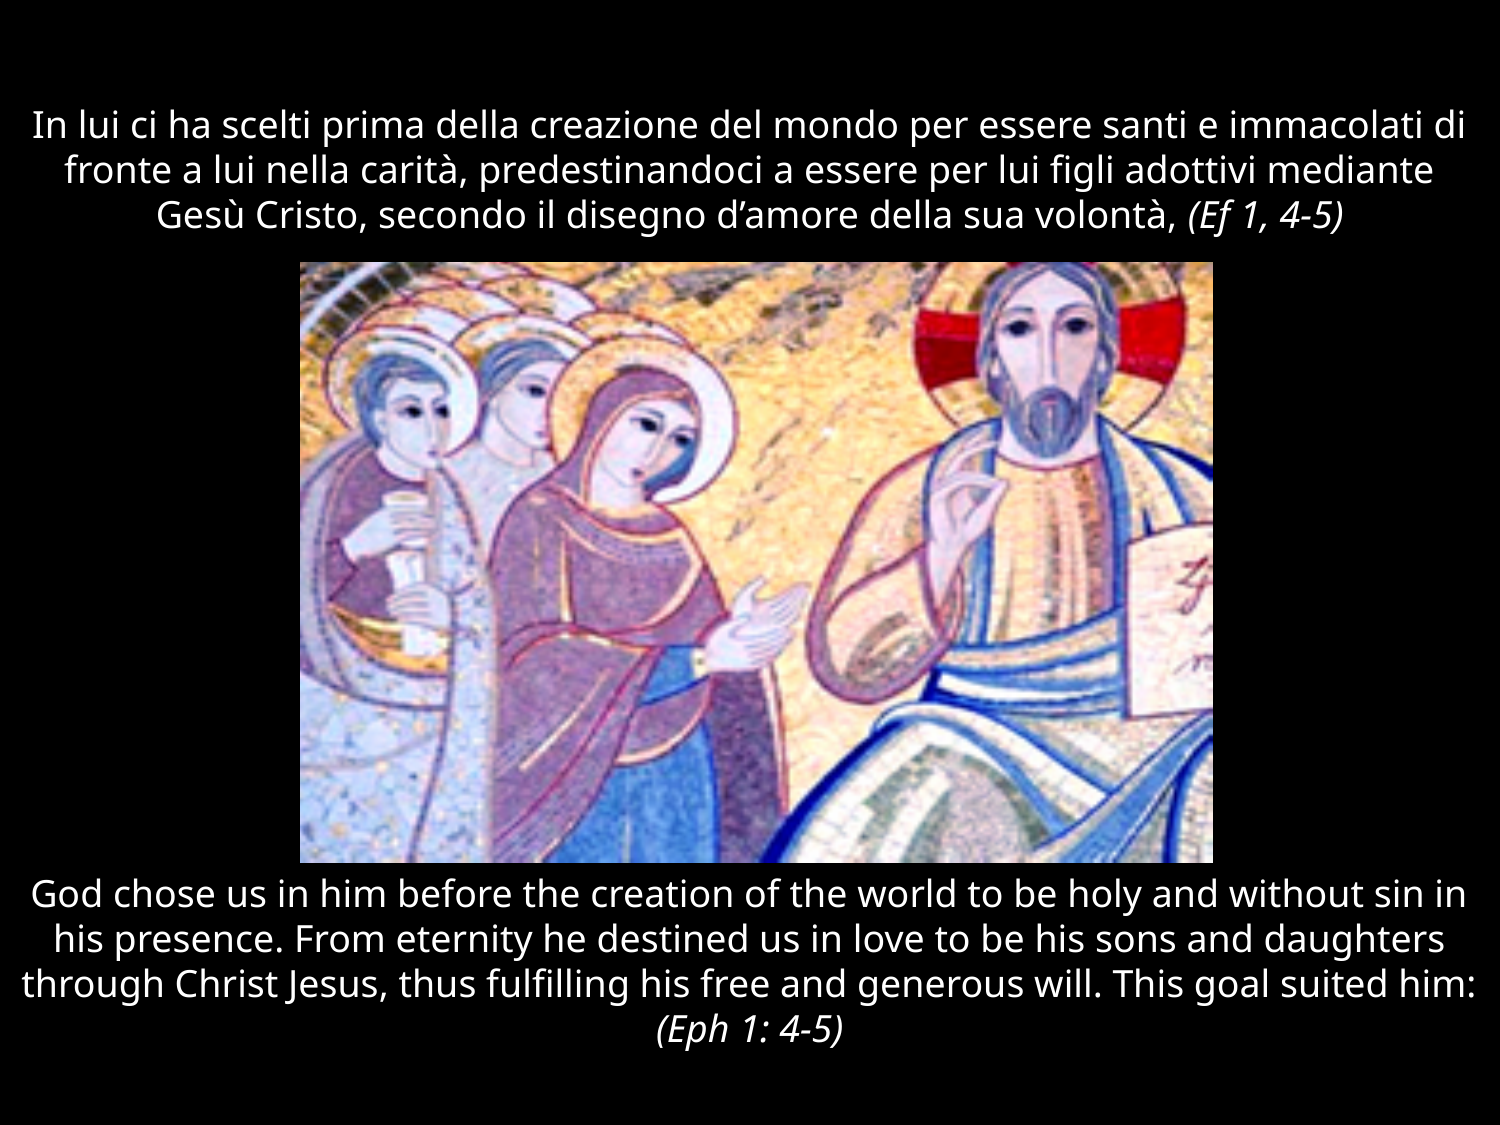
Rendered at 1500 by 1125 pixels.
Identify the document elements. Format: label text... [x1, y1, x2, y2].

title In lui ci ha scelti prima della creazione del mondo per essere santi e immacolati di fronte a lui nella carità, predestinandoci a essere per lui figli adottivi mediante Gesù Cristo, secondo il disegno d’amore della sua volontà, (Ef 1, 4-5) [0, 99, 1500, 238]
text_box God chose us in him before the creation of the world to be holy and without sin in his presence. From eternity he destined us in love to be his sons and daughters through Christ Jesus, thus fulfilling his free and generous will. This goal suited him: (Eph 1: 4-5) [0, 862, 1500, 1058]
picture [299, 262, 1213, 863]
